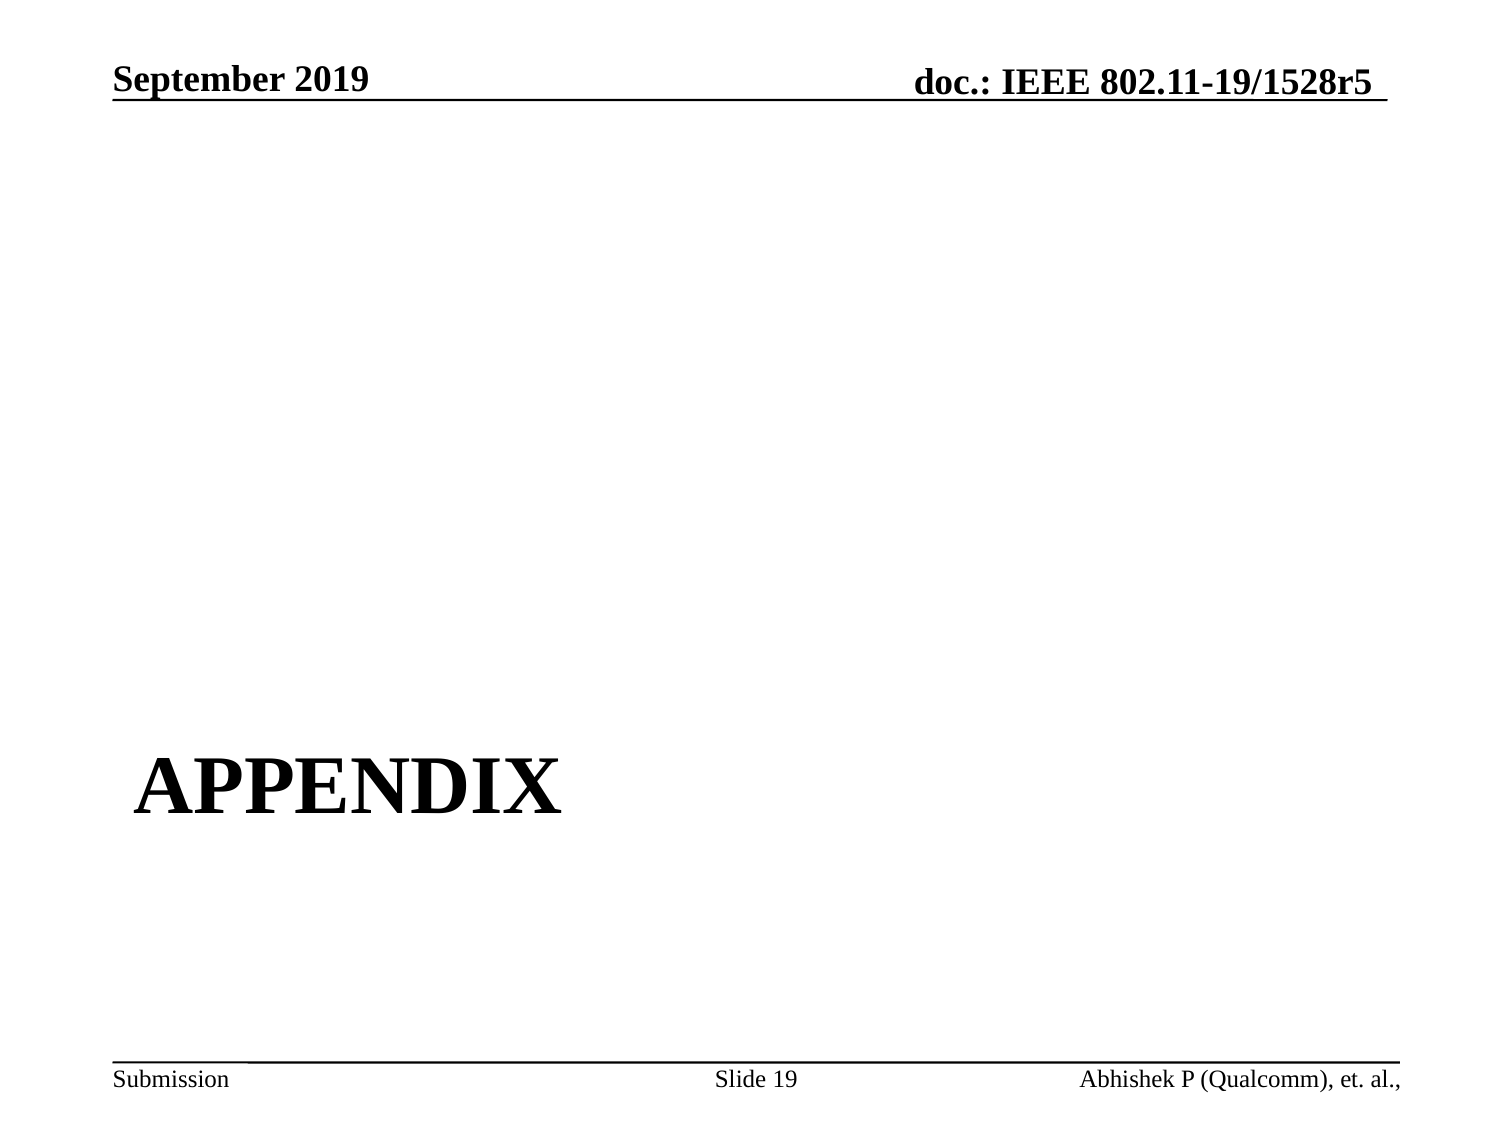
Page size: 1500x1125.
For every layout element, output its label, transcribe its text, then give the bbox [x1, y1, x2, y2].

slide_number Slide 19 [712, 1061, 801, 1093]
footer Abhishek P (Qualcomm), et. al., [949, 1061, 1402, 1093]
title Appendix [118, 722, 1394, 947]
